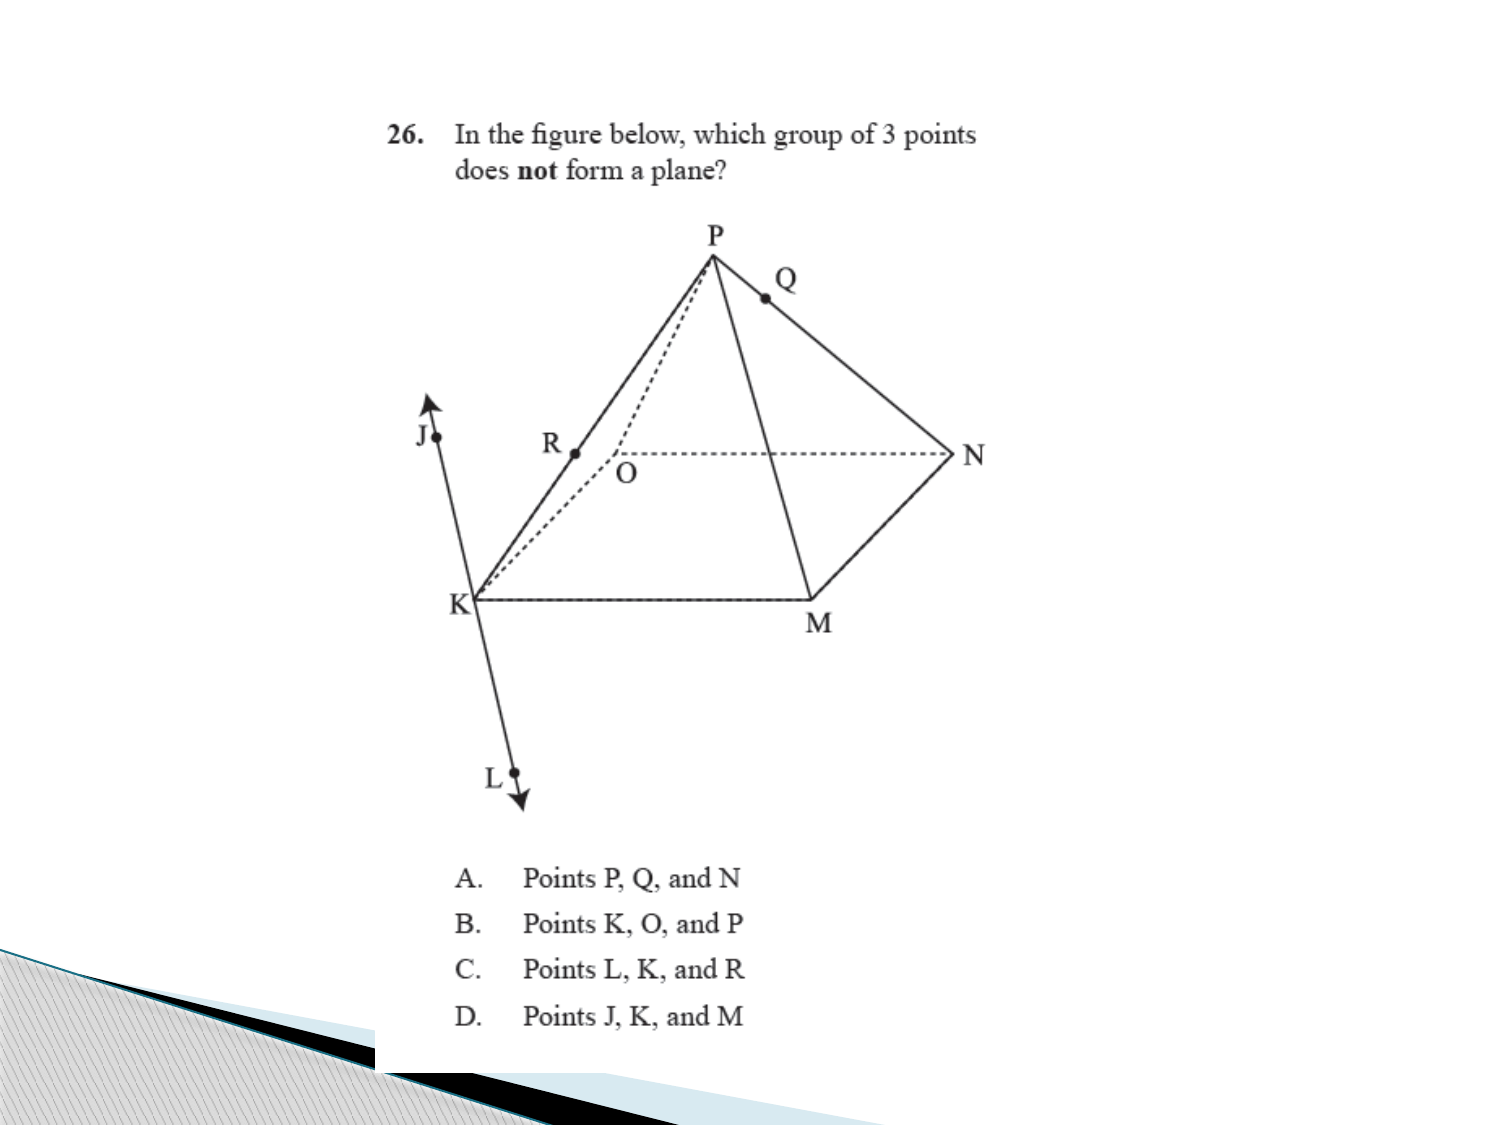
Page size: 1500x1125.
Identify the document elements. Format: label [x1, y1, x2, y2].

list [374, 87, 1057, 1074]
